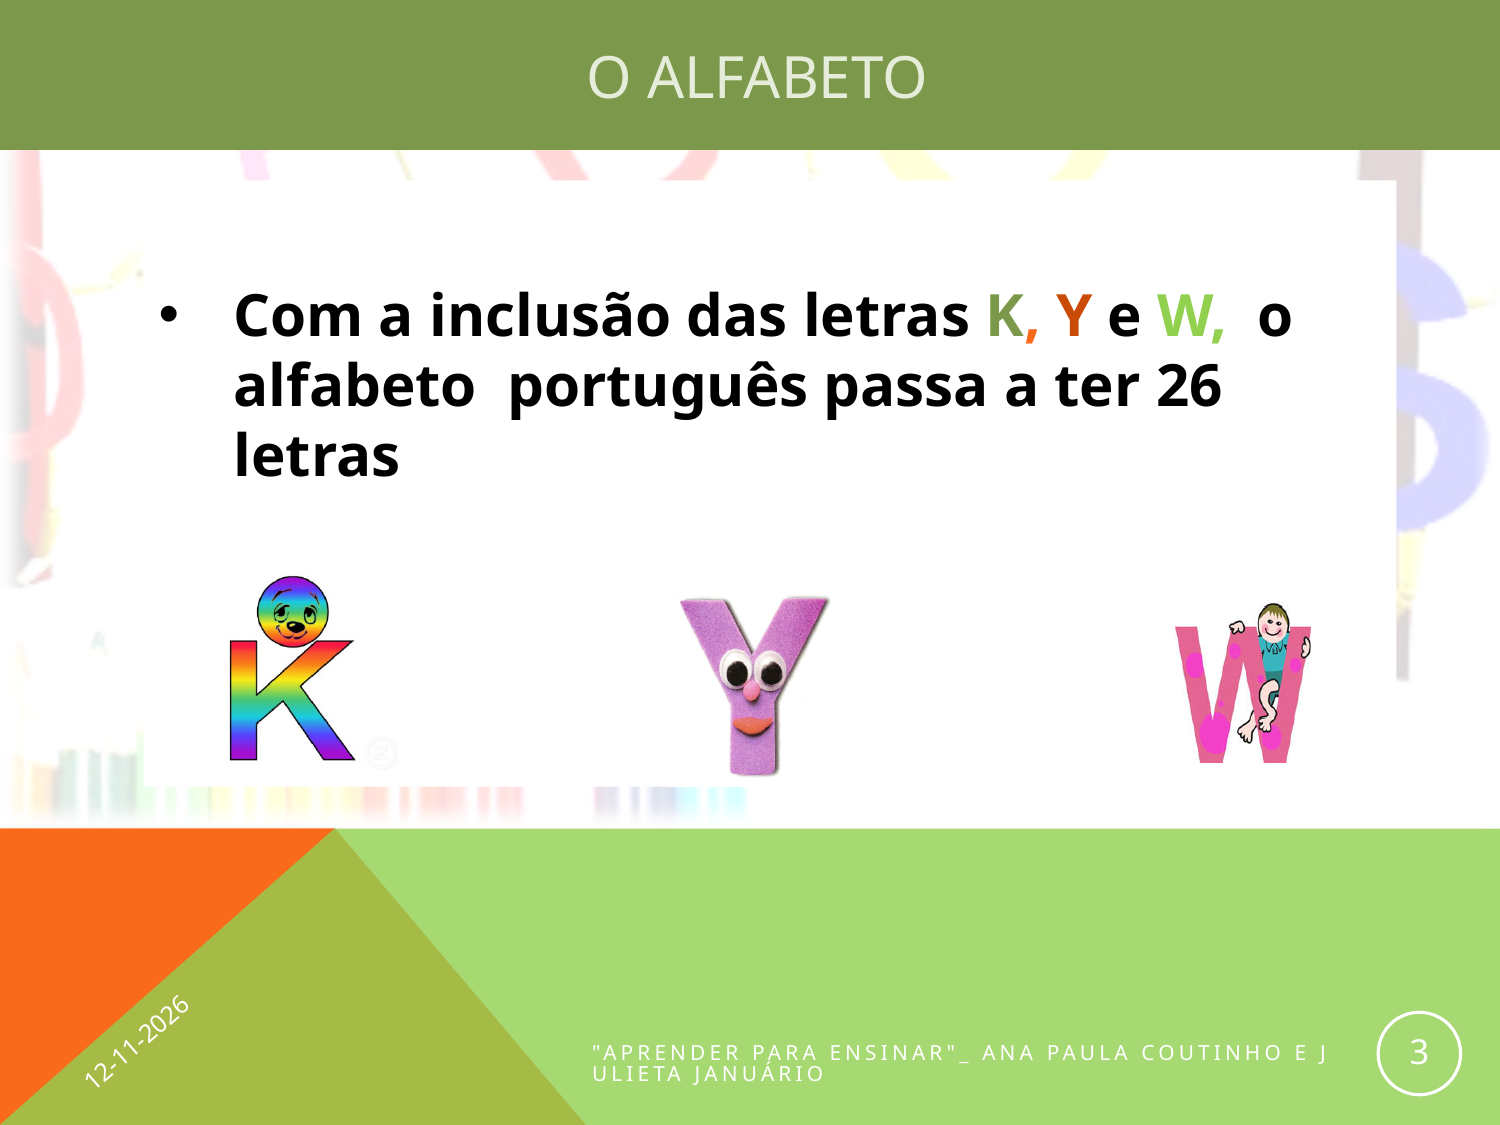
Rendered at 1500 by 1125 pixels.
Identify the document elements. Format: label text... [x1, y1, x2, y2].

list Com a inclusão das letras K, Y e W, o alfabeto português passa a ter 26 letras [143, 180, 1397, 787]
slide_number 3 [1376, 1010, 1463, 1097]
title O Alfabeto [0, 0, 1500, 150]
picture [182, 555, 402, 775]
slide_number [65, 849, 357, 1109]
picture [666, 585, 839, 787]
picture [1174, 585, 1311, 764]
footer "Aprender para ensinar"_ Ana Paula Coutinho e Julieta Januário [577, 1031, 1352, 1076]
